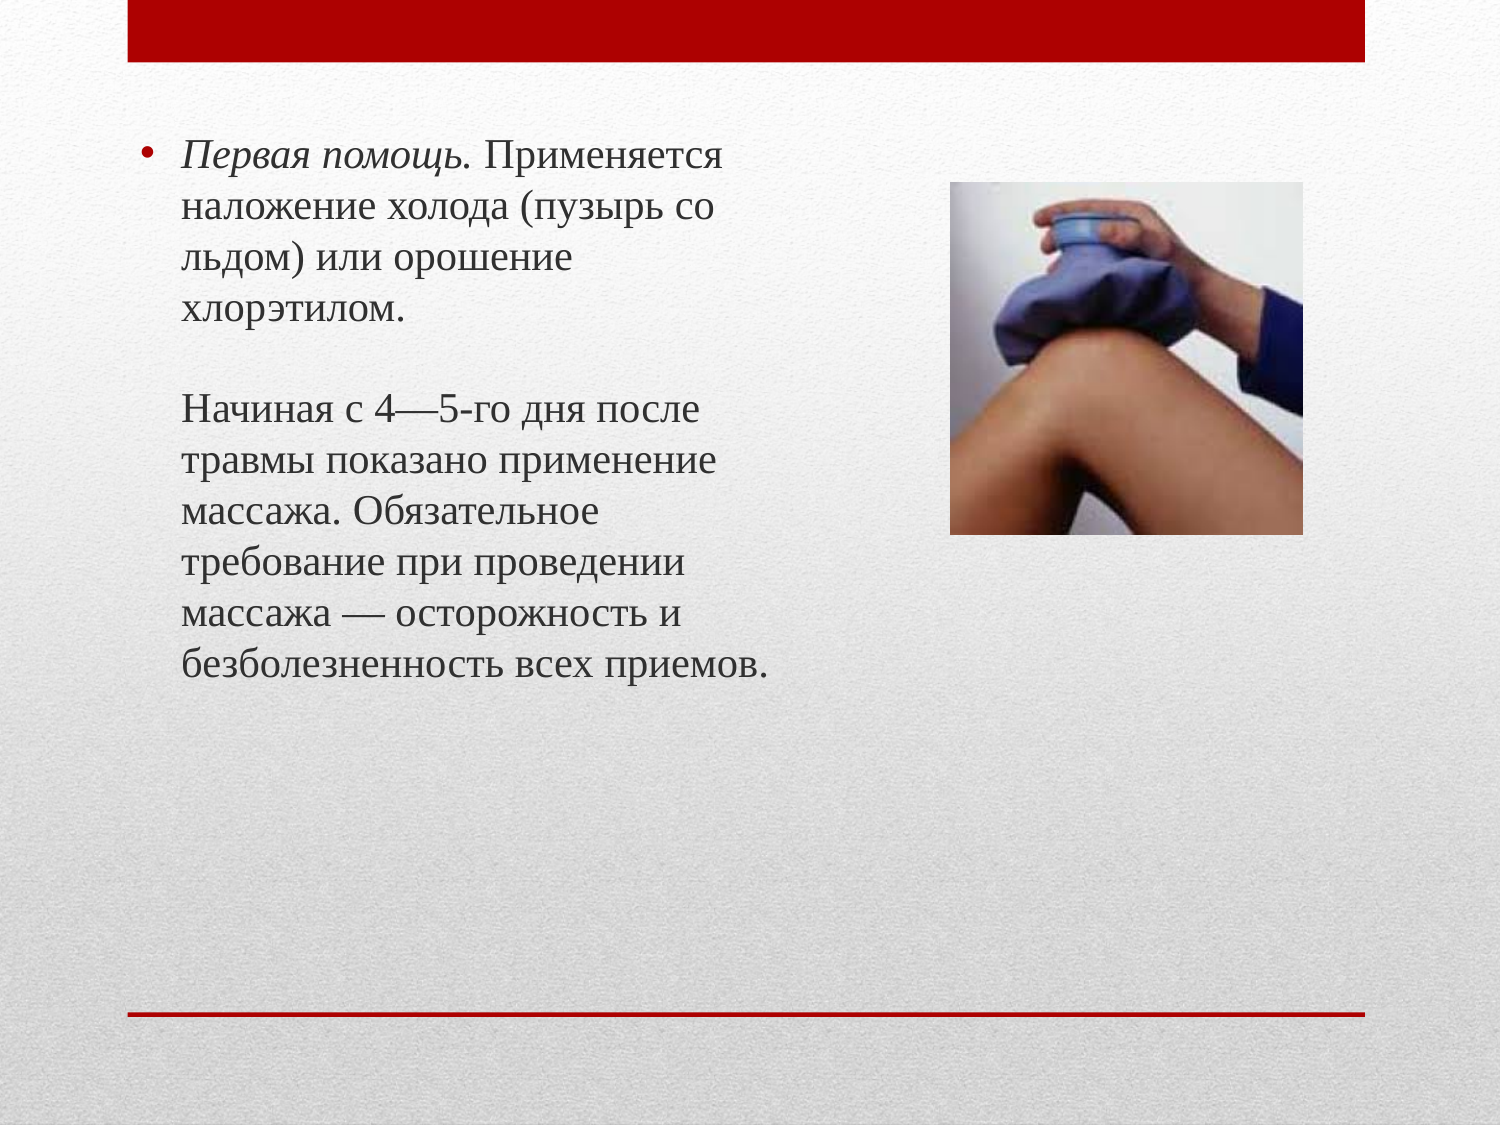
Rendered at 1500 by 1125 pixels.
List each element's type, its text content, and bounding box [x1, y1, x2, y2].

picture [949, 182, 1304, 536]
list Первая помощь. Применяется наложе­ние холода (пузырь со льдом) или оро­шение хлорэтилом. Начиная с 4—5-го дня после травмы показано применение массажа. Обяза­тельное требование при проведении массажа — осторожность и безболезнен­ность всех приемов. [125, 112, 798, 750]
